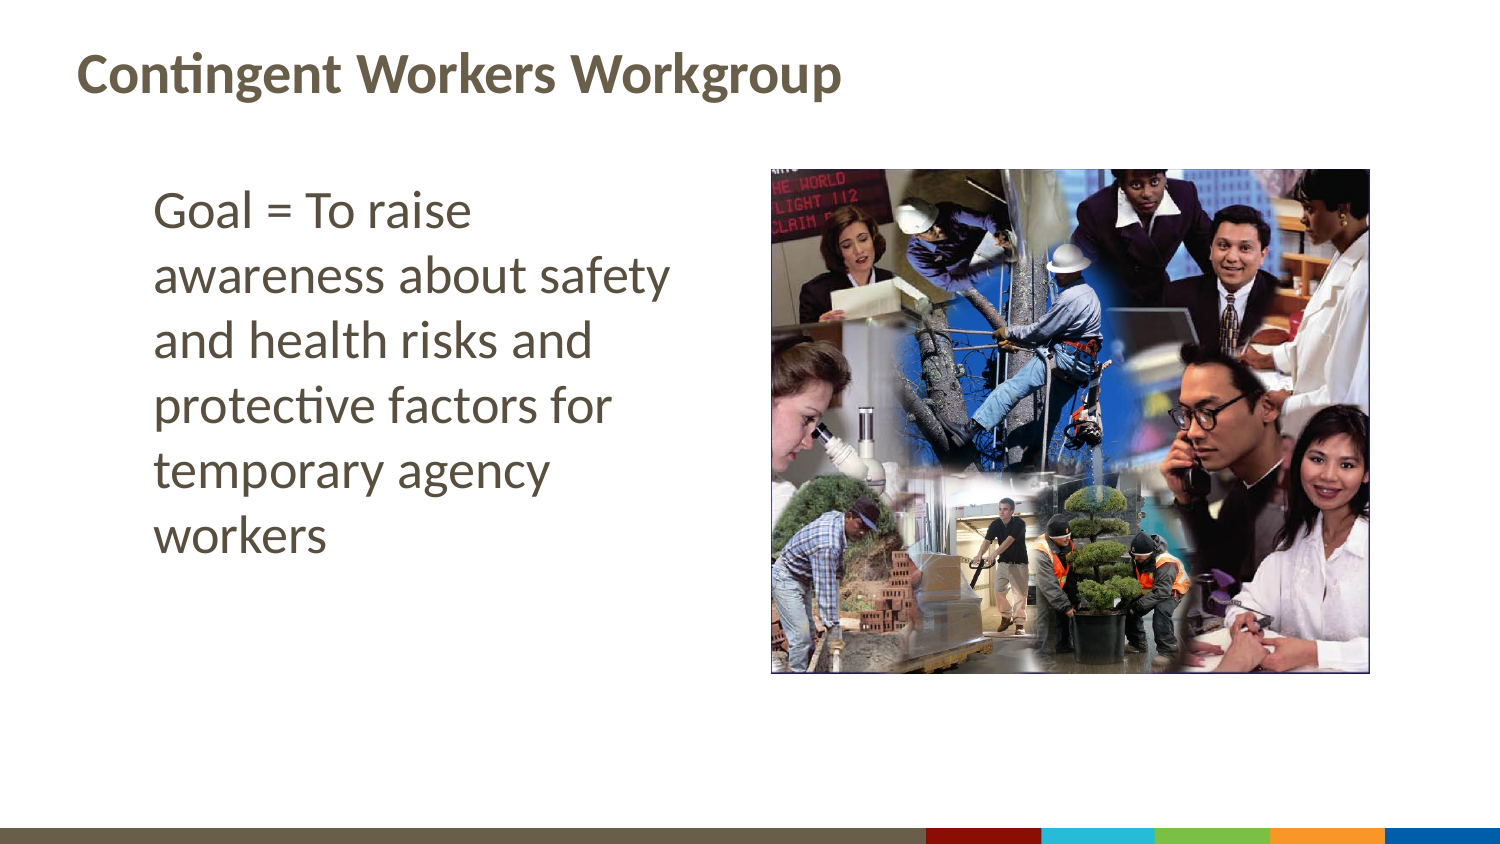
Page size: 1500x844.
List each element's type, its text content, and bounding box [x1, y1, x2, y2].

list Goal = To raise awareness about safety and health risks and protective factors for temporary agency workers [138, 166, 729, 617]
picture [770, 169, 1370, 675]
title Contingent Workers Workgroup [62, 0, 989, 113]
picture [0, 828, 1500, 844]
